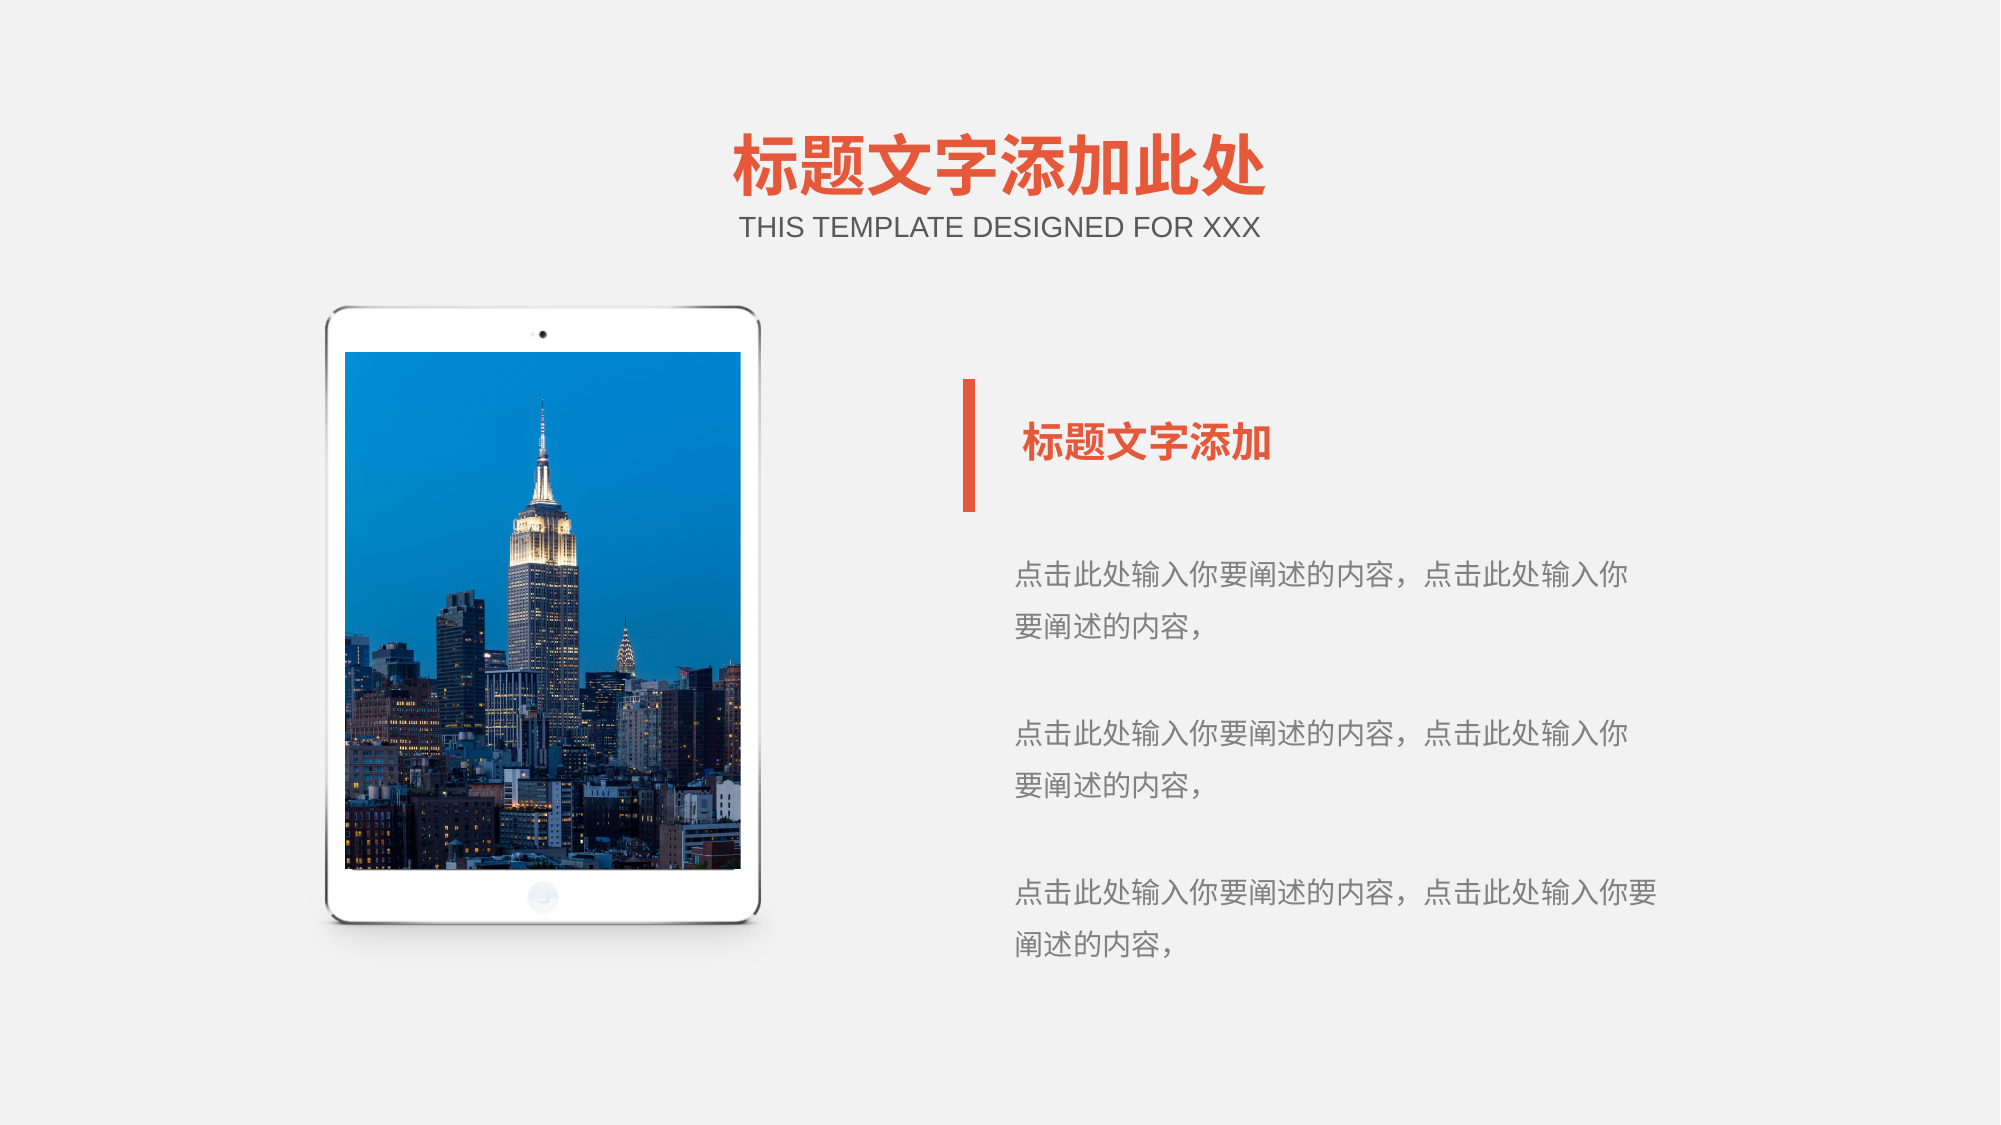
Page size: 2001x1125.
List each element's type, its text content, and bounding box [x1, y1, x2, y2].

picture [296, 272, 784, 971]
text_box 点击此处输入你要阐述的内容，点击此处输入你要阐述的内容， [999, 690, 1673, 810]
text_box 标题文字添加 [1008, 398, 1517, 474]
text_box 点击此处输入你要阐述的内容，点击此处输入你要阐述的内容， [999, 531, 1673, 651]
text_box 点击此处输入你要阐述的内容，点击此处输入你要阐述的内容， [999, 849, 1686, 969]
text_box 标题文字添加此处 [718, 116, 1282, 201]
text_box THIS TEMPLATE DESIGNED FOR XXX [599, 201, 1401, 251]
